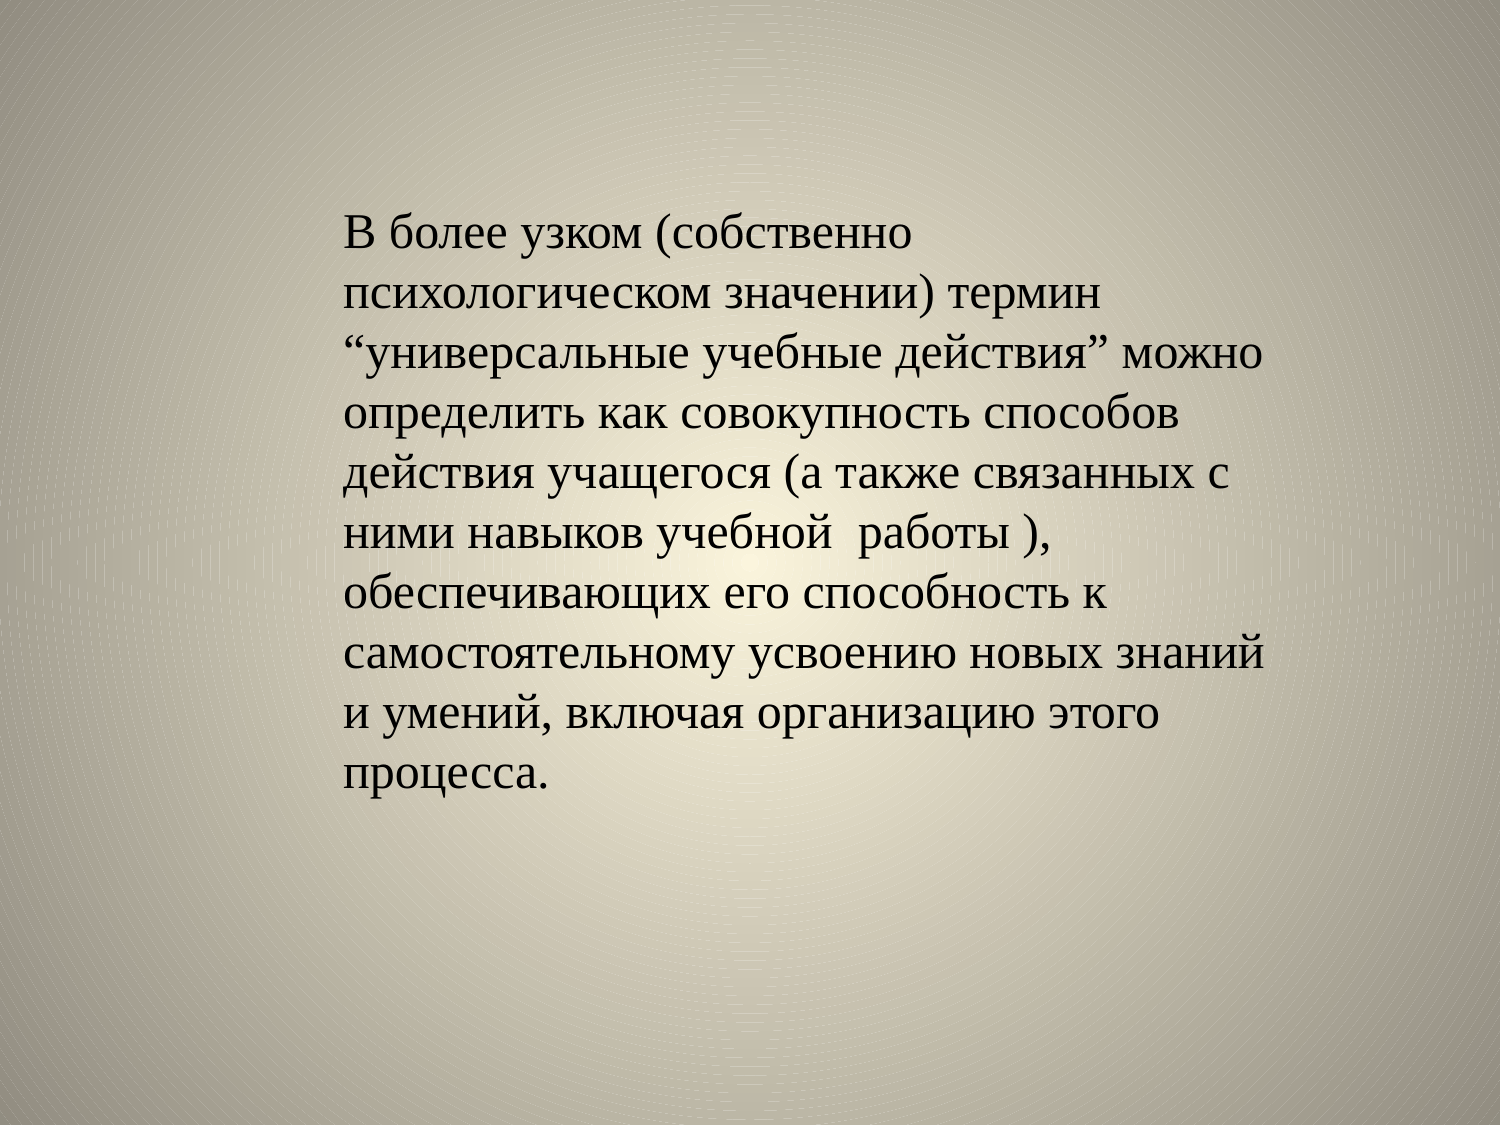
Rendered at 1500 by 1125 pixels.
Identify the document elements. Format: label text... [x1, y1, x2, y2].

text_box В более узком (собственно психологическом значении) термин “универсальные учебные действия” можно определить как совокупность способов действия учащегося (а также связанных с ними навыков учебной работы ), обеспечивающих его способность к самостоятельному усвоению новых знаний и умений, включая организацию этого процесса. [328, 190, 1301, 806]
